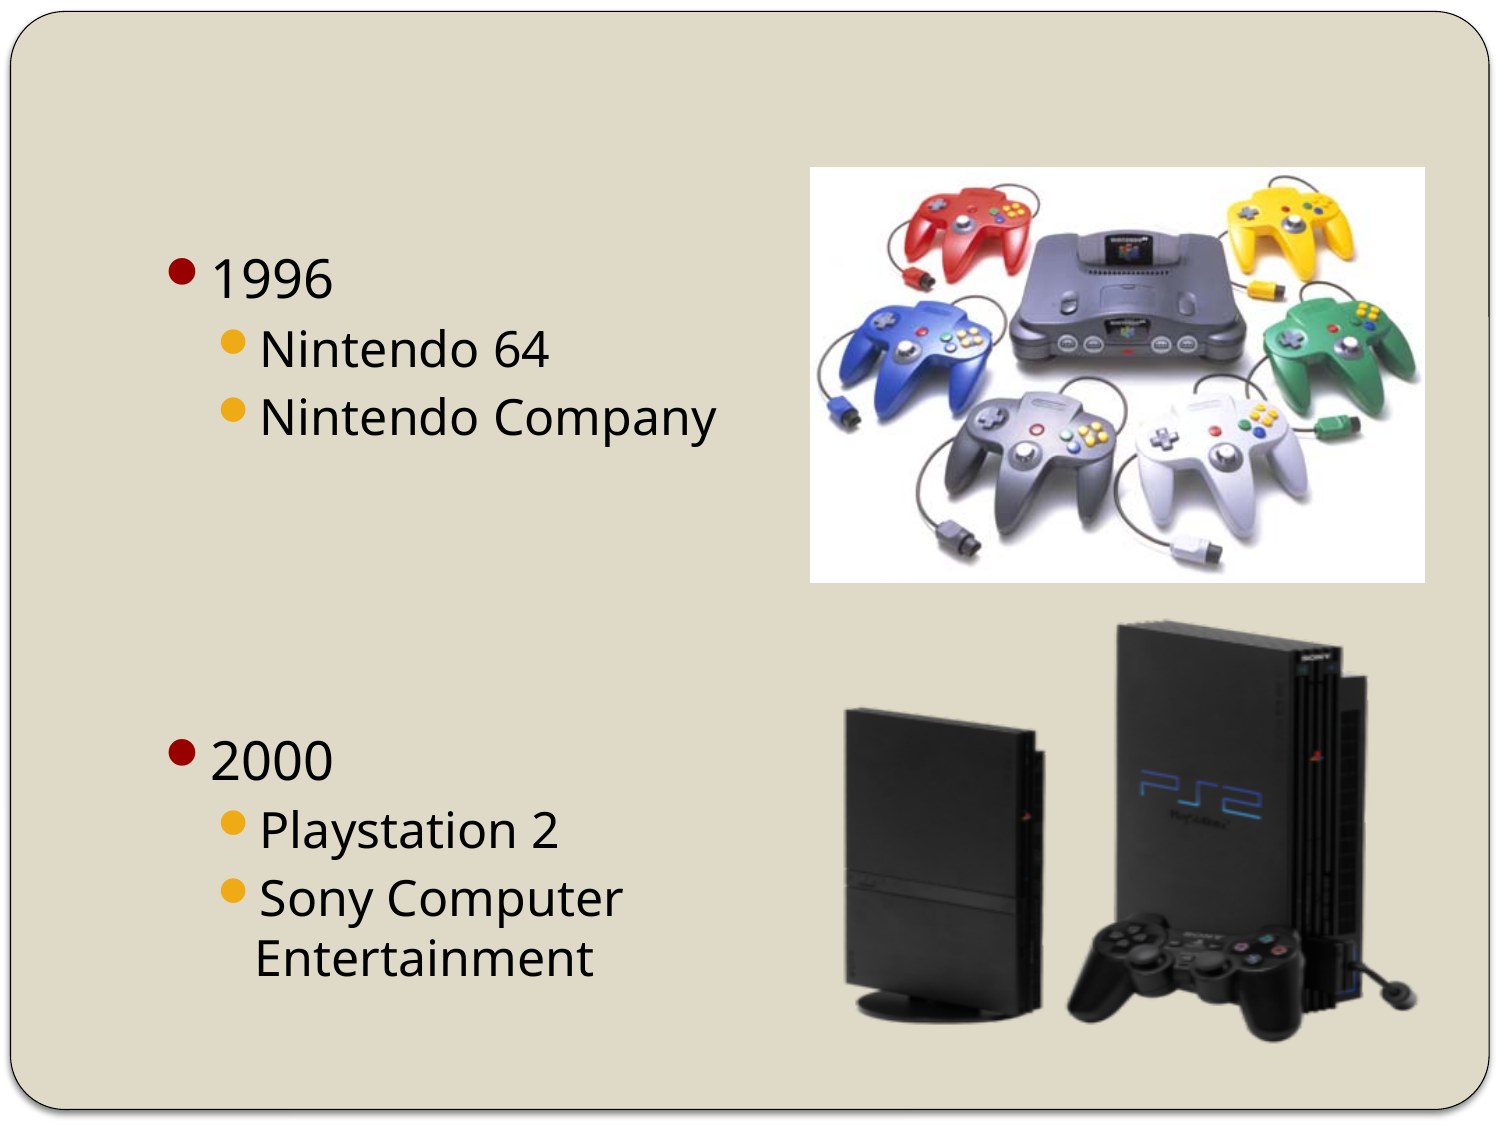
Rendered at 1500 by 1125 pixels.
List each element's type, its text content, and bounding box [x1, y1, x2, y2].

list 1996 Nintendo 64 Nintendo Company 2000 Playstation 2 Sony Computer Entertainment [150, 237, 765, 988]
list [809, 0, 1426, 609]
picture [809, 609, 1426, 1055]
